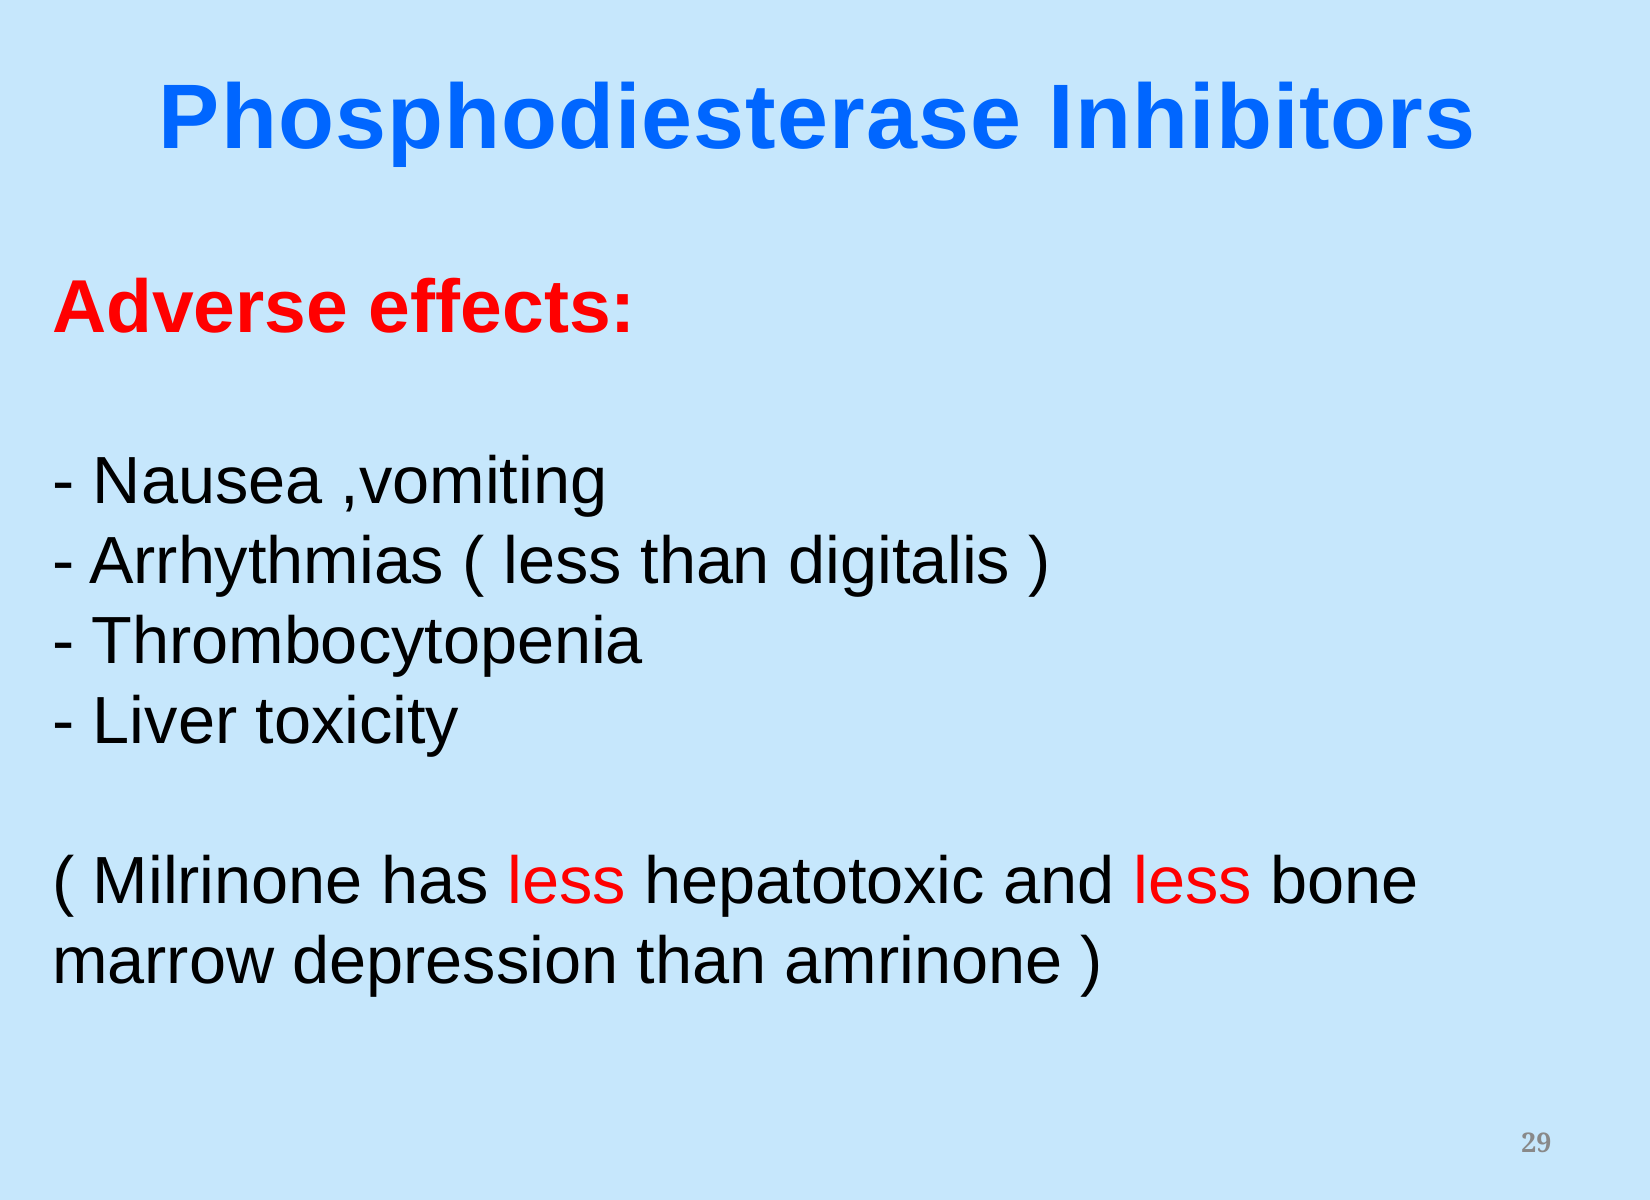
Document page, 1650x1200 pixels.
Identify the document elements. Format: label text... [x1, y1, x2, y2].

text_box Phosphodiesterase Inhibitors Adverse effects: - Nausea ,vomiting - Arrhythmias ( less than digitalis ) - Thrombocytopenia - Liver toxicity ( Milrinone has less hepatotoxic and less bone marrow depression than amrinone ) [37, 49, 1600, 1195]
